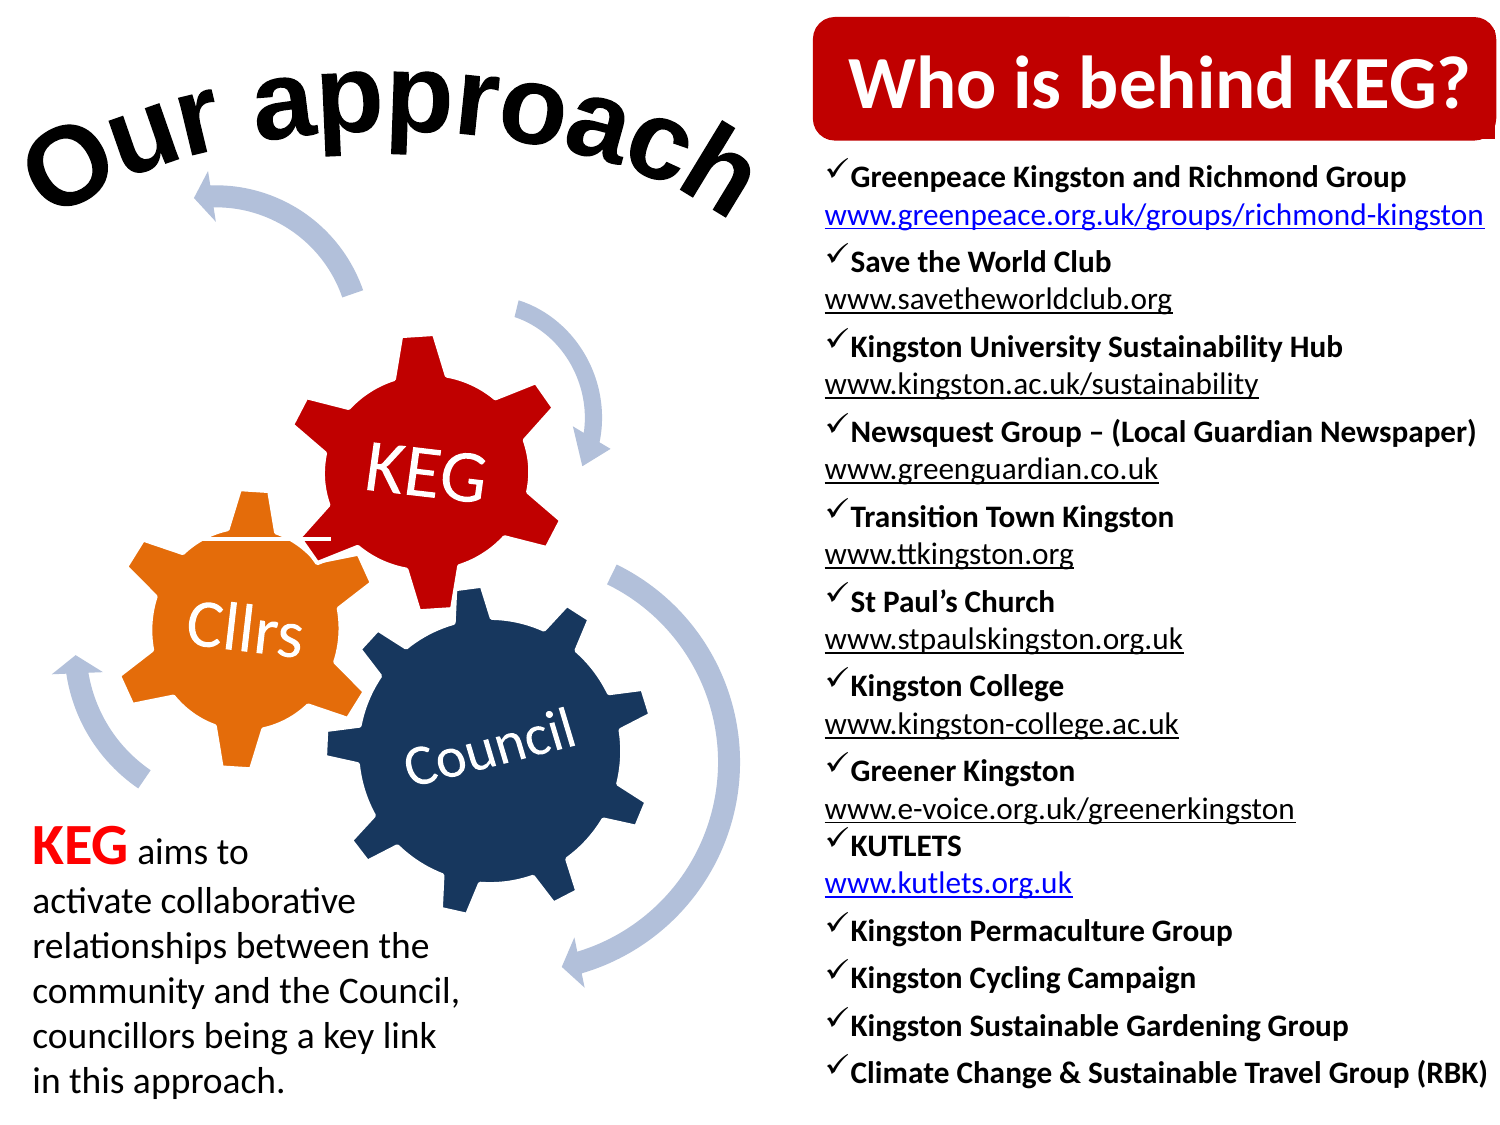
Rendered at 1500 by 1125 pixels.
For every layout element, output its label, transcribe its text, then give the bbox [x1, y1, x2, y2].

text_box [0, 231, 841, 1112]
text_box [814, 18, 1495, 139]
text_box Greenpeace Kingston and Richmond Group www.greenpeace.org.uk/groups/richmond-kingston Save the World Club www.savetheworldclub.org Kingston University Sustainability Hub www.kingston.ac.uk/sustainability Newsquest Group – (Local Guardian Newspaper) www.greenguardian.co.uk Transition Town Kingston www.ttkingston.org St Paul’s Church www.stpaulskingston.org.uk Kingston College www.kingston-college.ac.uk Greener Kingston www.e-voice.org.uk/greenerkingston KUTLETS www.kutlets.org.uk Kingston Permaculture Group Kingston Cycling Campaign Kingston Sustainable Gardening Group Climate Change & Sustainable Travel Group (RBK) [809, 149, 1500, 1125]
